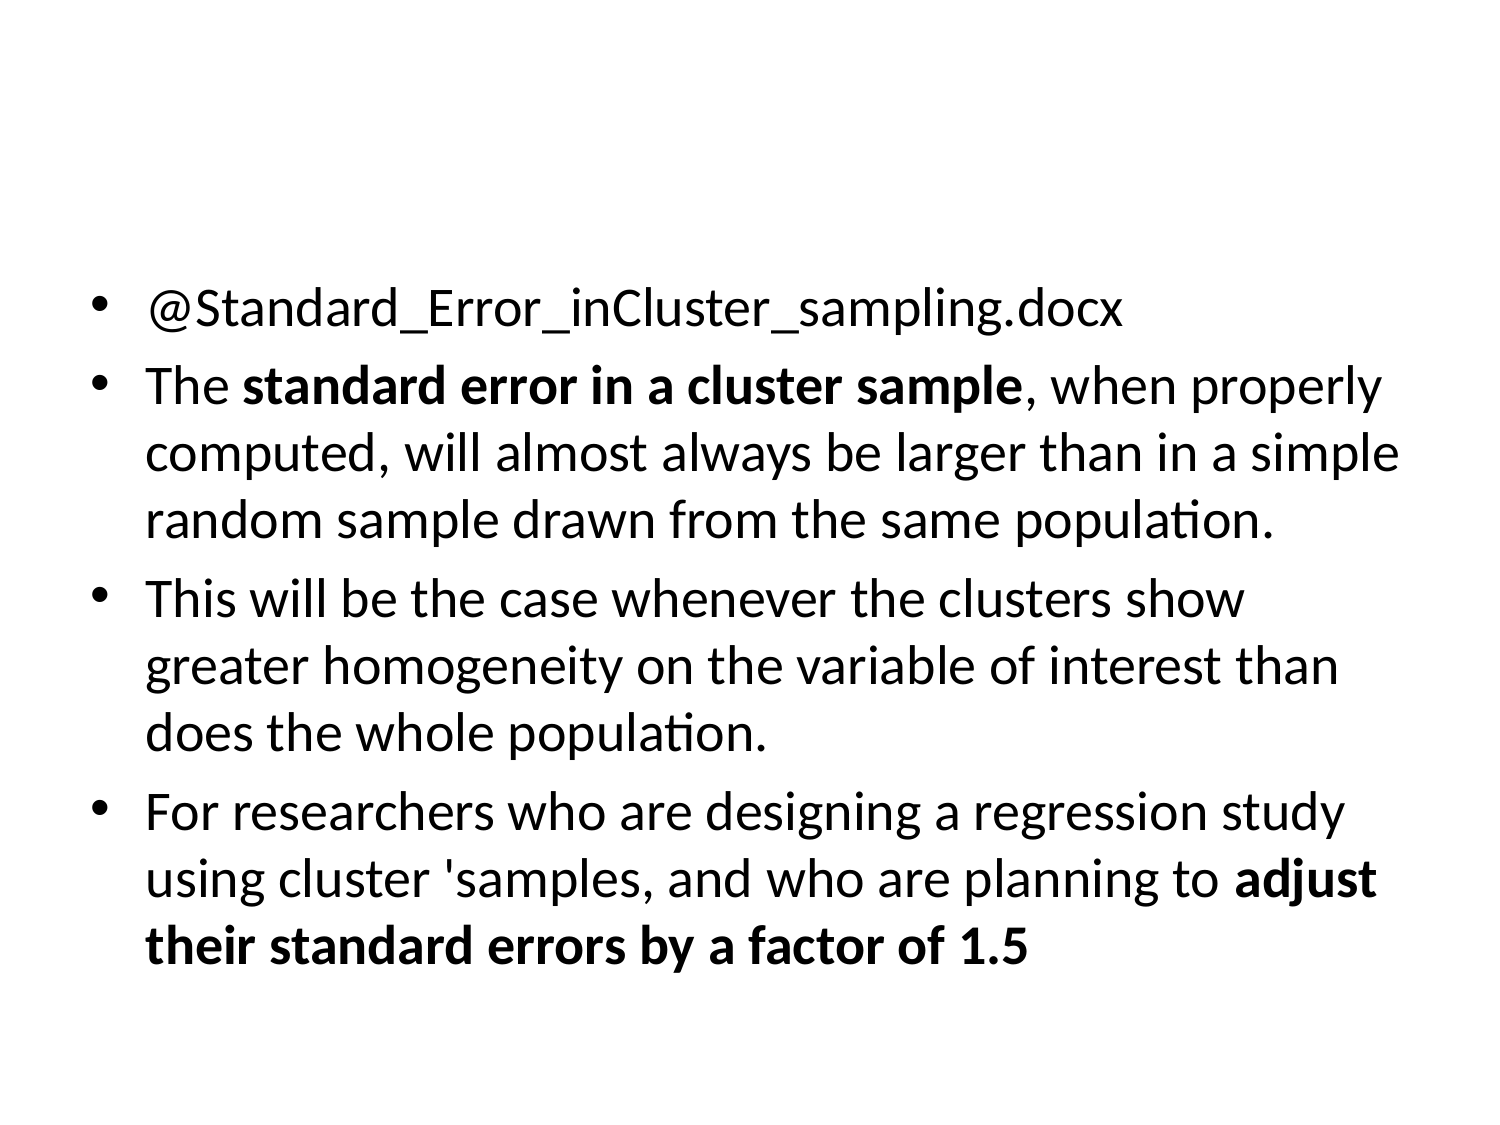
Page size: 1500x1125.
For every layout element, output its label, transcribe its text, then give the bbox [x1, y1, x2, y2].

list @Standard_Error_inCluster_sampling.docx The standard error in a cluster sample, when properly computed, will almost always be larger than in a simple random sample drawn from the same population. This will be the case whenever the clusters show greater homogeneity on the variable of interest than does the whole population. For researchers who are designing a regression study using cluster 'samples, and who are planning to adjust their standard errors by a factor of 1.5 [75, 262, 1425, 1005]
